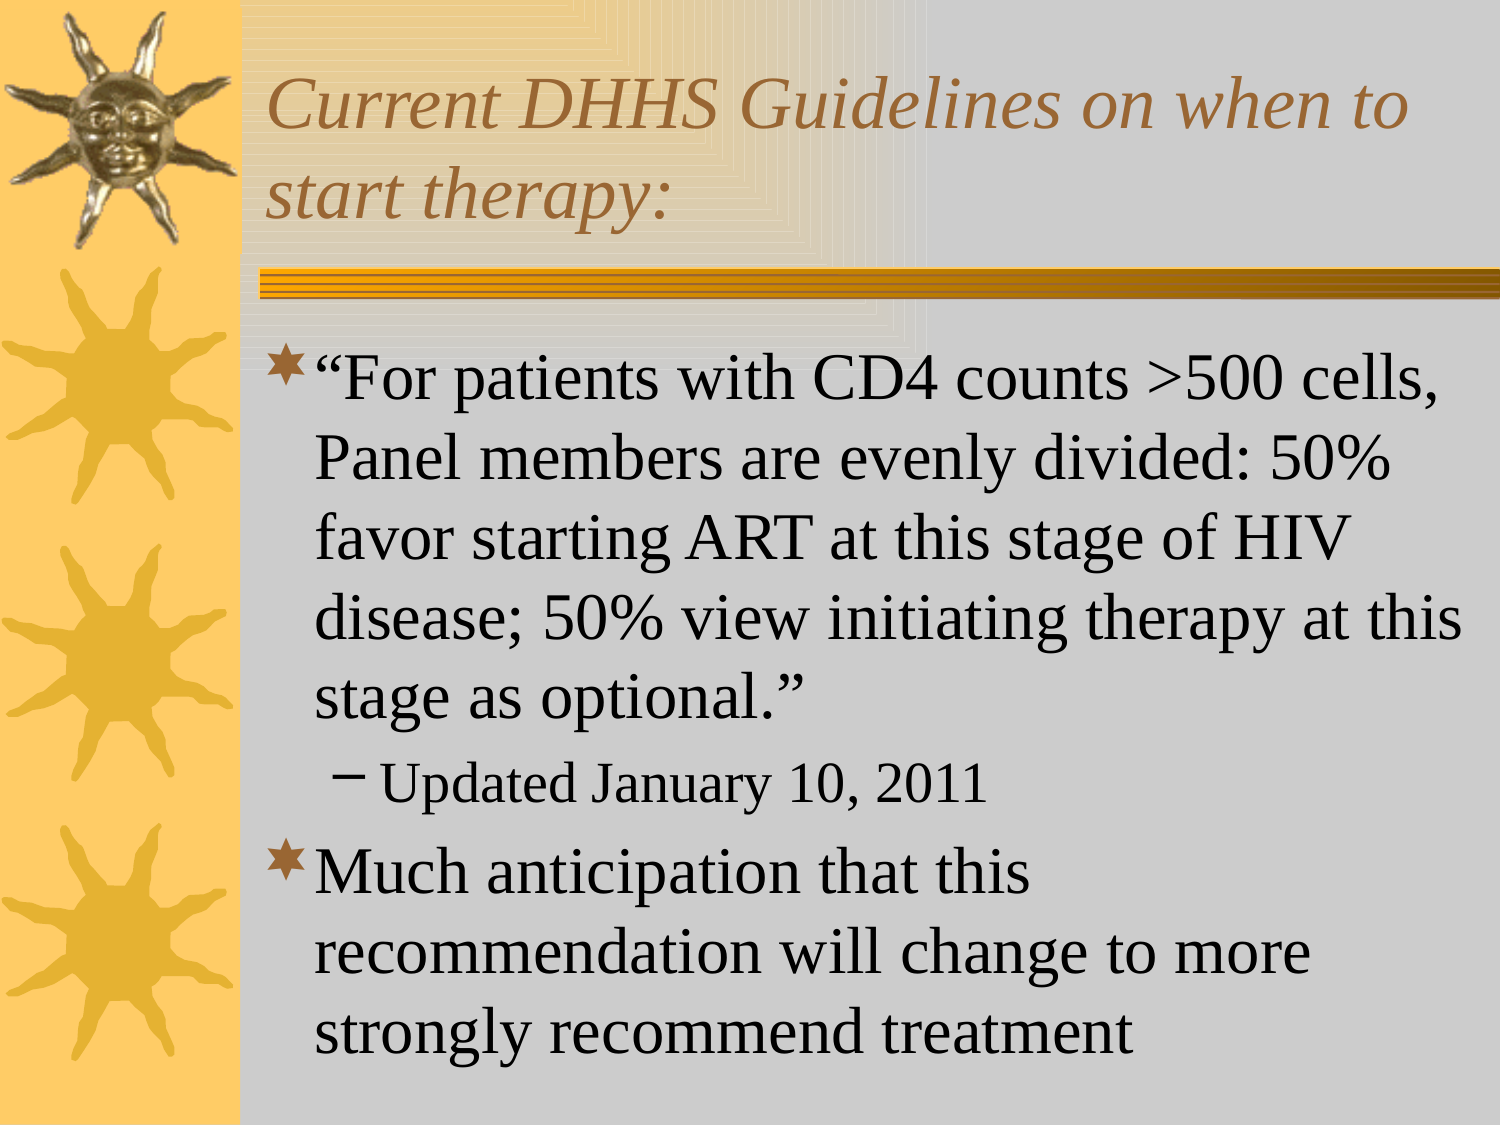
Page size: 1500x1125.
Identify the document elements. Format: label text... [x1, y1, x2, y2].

picture [1, 8, 242, 254]
title Current DHHS Guidelines on when to start therapy: [250, 49, 1492, 238]
list “For patients with CD4 counts >500 cells, Panel members are evenly divided: 50% favor starting ART at this stage of HIV disease; 50% view initiating therapy at this stage as optional.” Updated January 10, 2011 Much anticipation that this recommendation will change to more strongly recommend treatment [242, 324, 1494, 1101]
